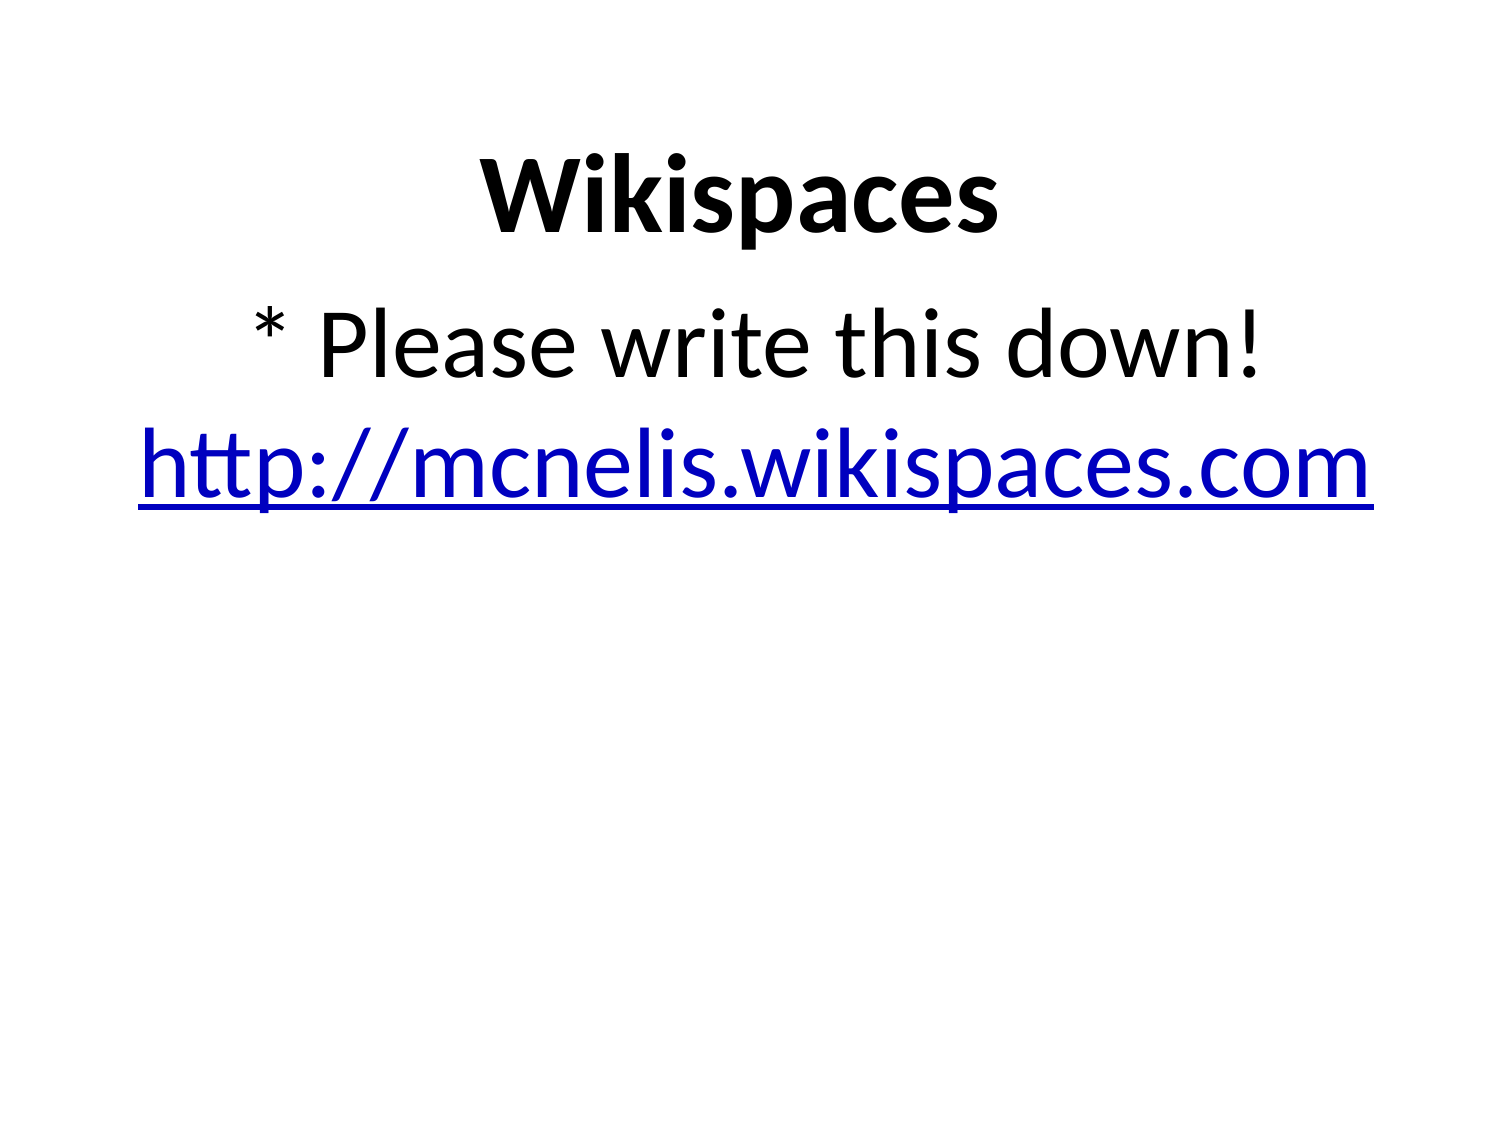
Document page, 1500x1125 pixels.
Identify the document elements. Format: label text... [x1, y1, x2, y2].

text_box Wikispaces [464, 112, 1016, 263]
text_box * Please write this down! http://mcnelis.wikispaces.com [49, 270, 1463, 525]
